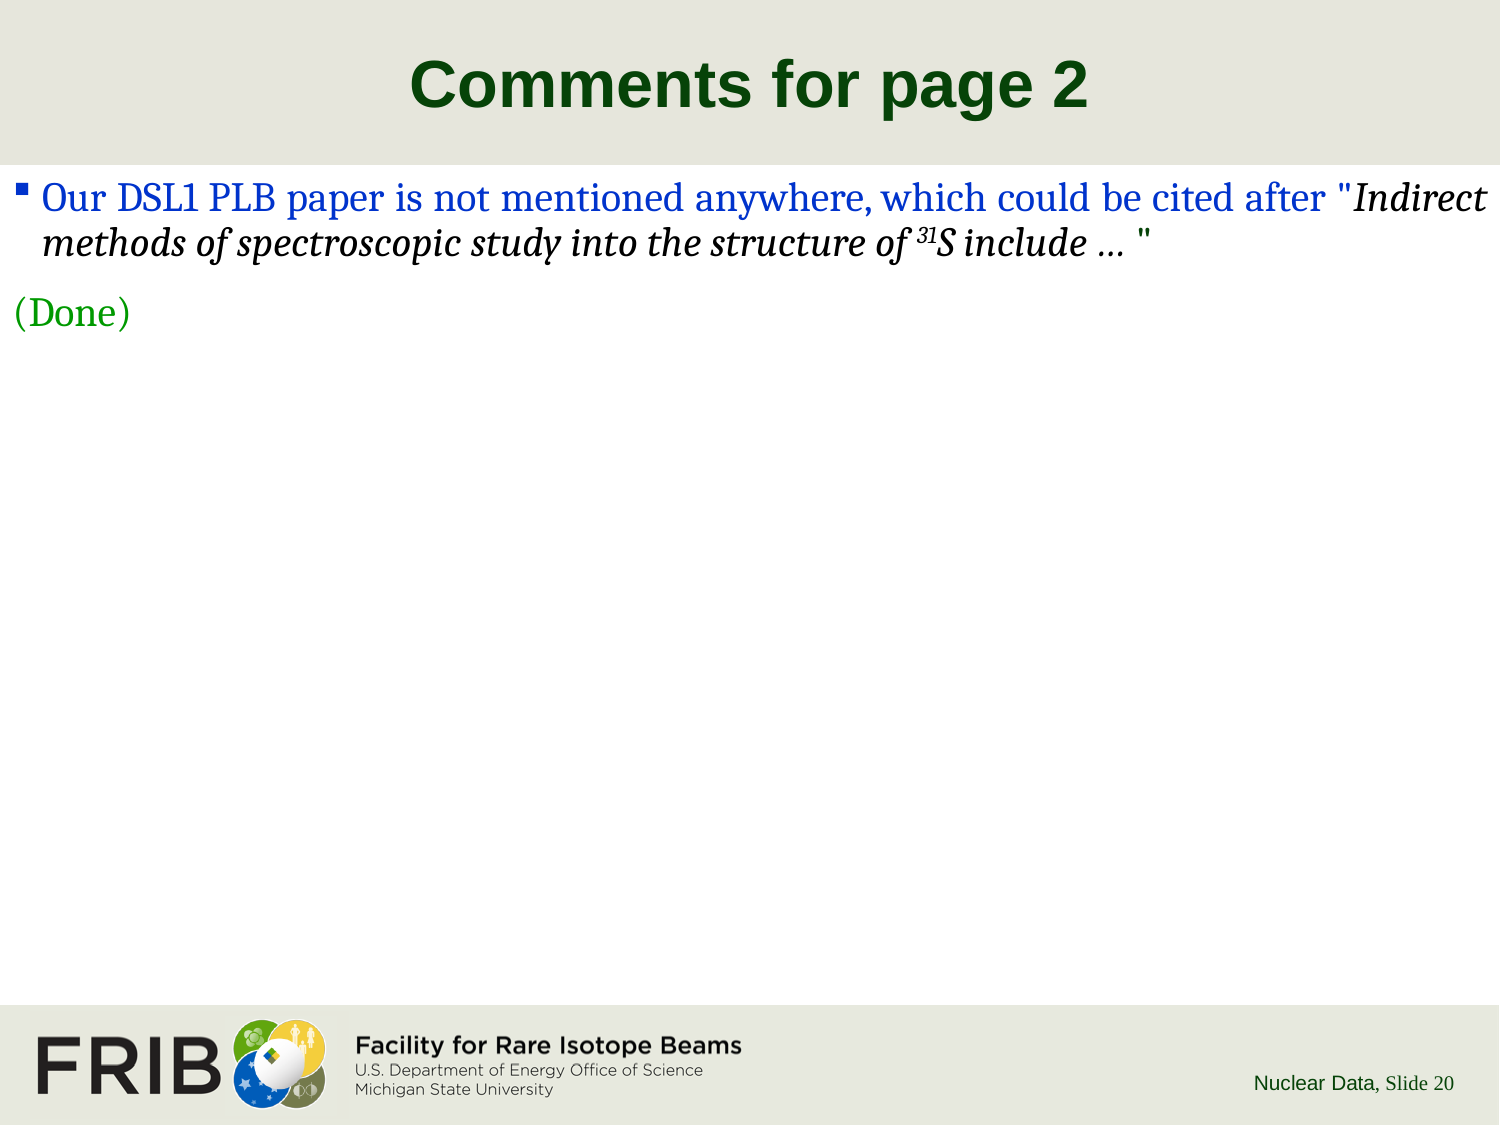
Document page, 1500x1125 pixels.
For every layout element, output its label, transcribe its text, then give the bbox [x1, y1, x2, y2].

picture [0, 1005, 1499, 1125]
footer Nuclear Data [679, 1042, 1374, 1103]
title Comments for page 2 [11, 46, 1489, 128]
slide_number , Slide 20 [1374, 1042, 1500, 1103]
picture [0, 0, 1500, 165]
list Our DSL1 PLB paper is not mentioned anywhere, which could be cited after "Indirect methods of spectroscopic study into the structure of 31S include … " (Done) [12, 174, 1488, 1000]
